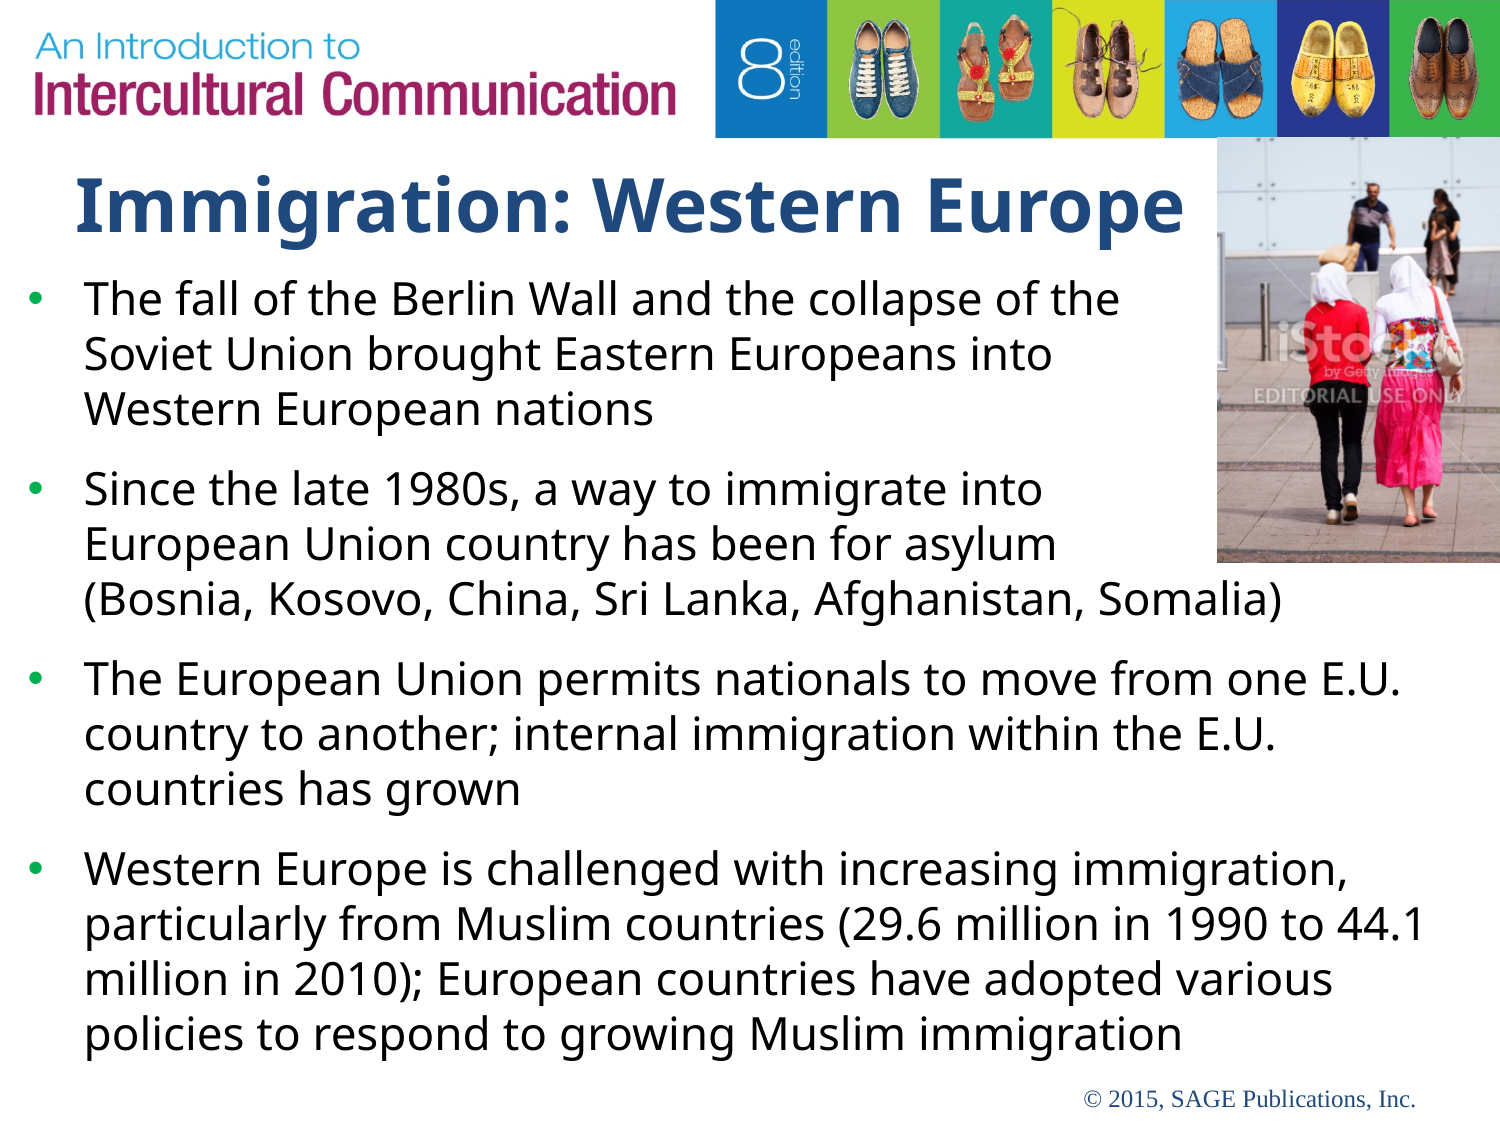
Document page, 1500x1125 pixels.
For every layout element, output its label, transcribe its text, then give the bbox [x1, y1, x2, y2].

list The fall of the Berlin Wall and the collapse of the Soviet Union brought Eastern Europeans into Western European nations Since the late 1980s, a way to immigrate into a European Union country has been for asylum (Bosnia, Kosovo, China, Sri Lanka, Afghanistan, Somalia) The European Union permits nationals to move from one E.U. country to another; internal immigration within the E.U. countries has grown Western Europe is challenged with increasing immigration, particularly from Muslim countries (29.6 million in 1990 to 44.1 million in 2010); European countries have adopted various policies to respond to growing Muslim immigration [12, 262, 1500, 1125]
picture [0, 0, 1500, 1125]
title Immigration: Western Europe [0, 154, 1211, 250]
text_box © 2015, SAGE Publications, Inc. [1012, 1067, 1488, 1125]
